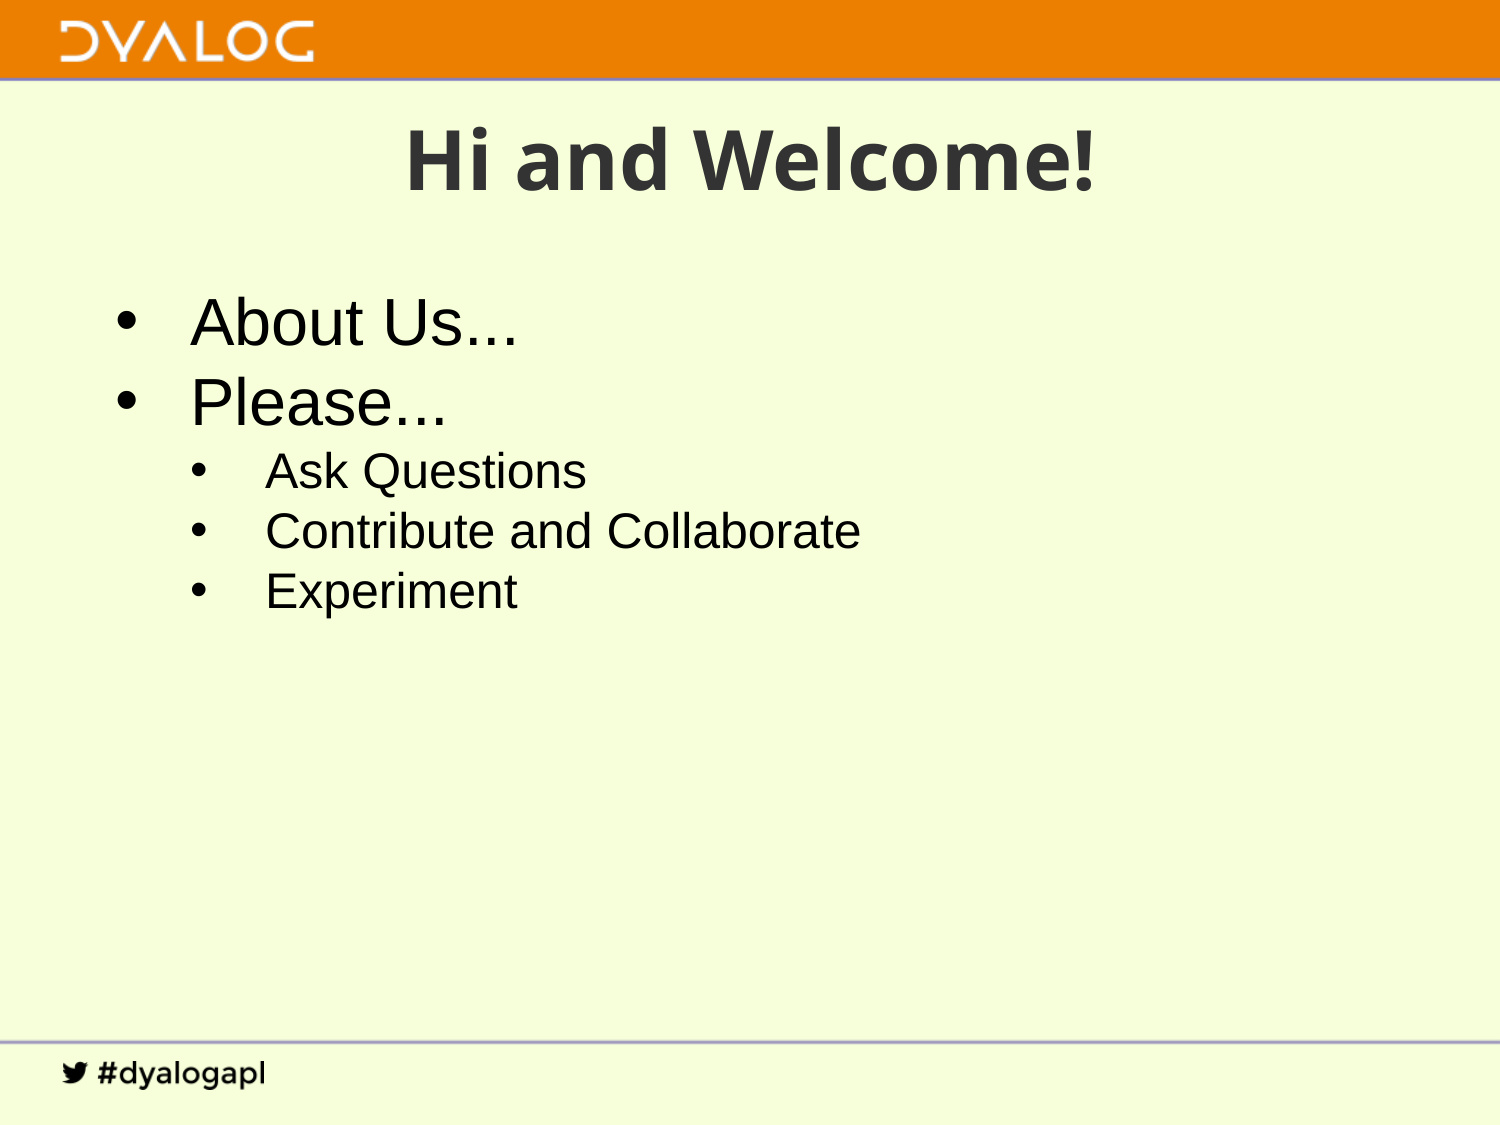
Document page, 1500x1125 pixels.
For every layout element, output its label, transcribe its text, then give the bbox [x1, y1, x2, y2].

picture [0, 0, 1500, 1125]
title Hi and Welcome! [112, 99, 1388, 268]
subtitle About Us... Please... Ask Questions Contribute and Collaborate Experiment [100, 271, 1412, 992]
